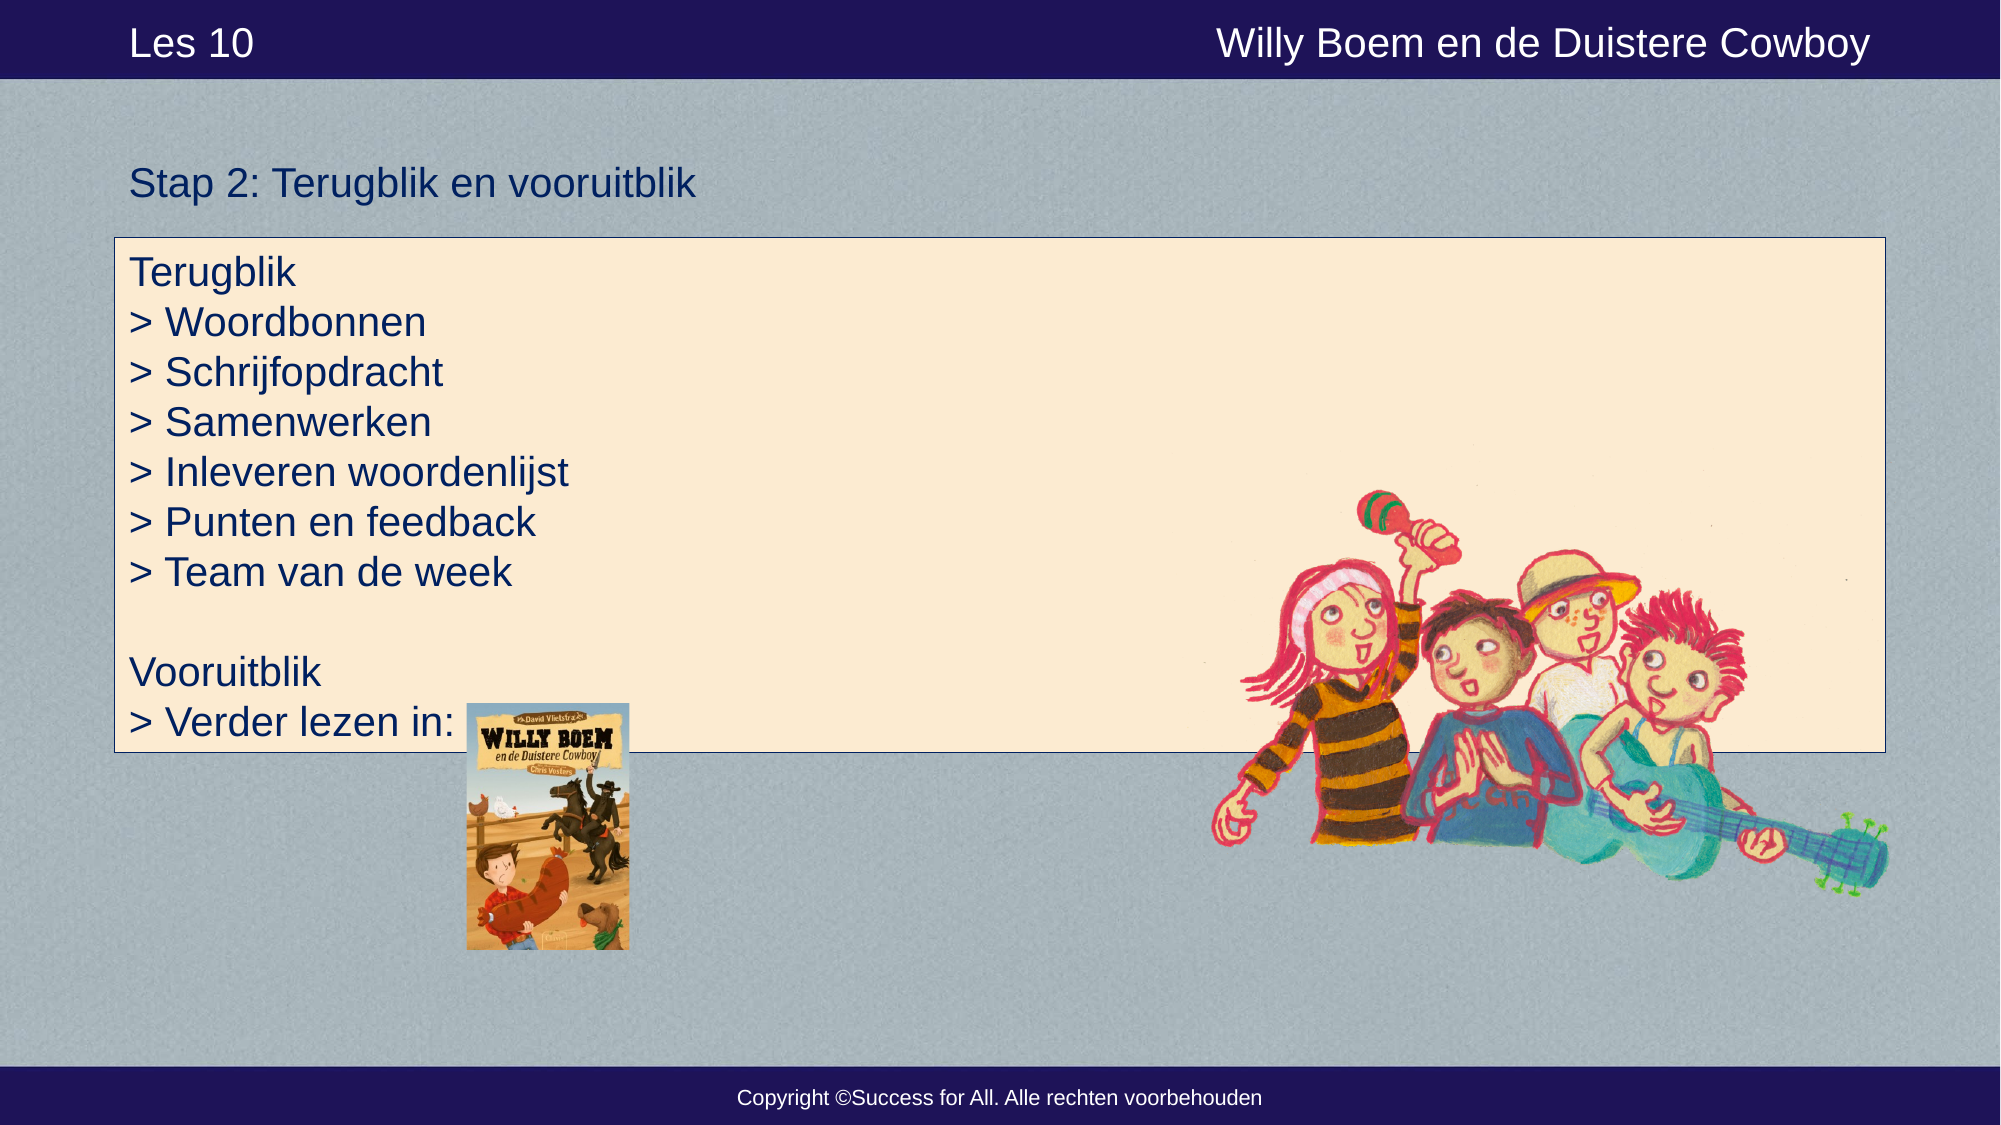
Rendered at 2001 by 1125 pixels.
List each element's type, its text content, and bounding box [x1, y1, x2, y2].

picture [0, 0, 2001, 1125]
text_box Copyright ©Success for All. Alle rechten voorbehouden [0, 1076, 2000, 1125]
text_box Les 10 [114, 8, 354, 73]
text_box Stap 2: Terugblik en vooruitblik [113, 148, 1635, 214]
text_box Terugblik > Woordbonnen > Schrijfopdracht > Samenwerken > Inleveren woordenlijst > Punten en feedback > Team van de week Vooruitblik > Verder lezen in: [114, 237, 1886, 753]
text_box Willy Boem en de Duistere Cowboy [999, 8, 1886, 73]
